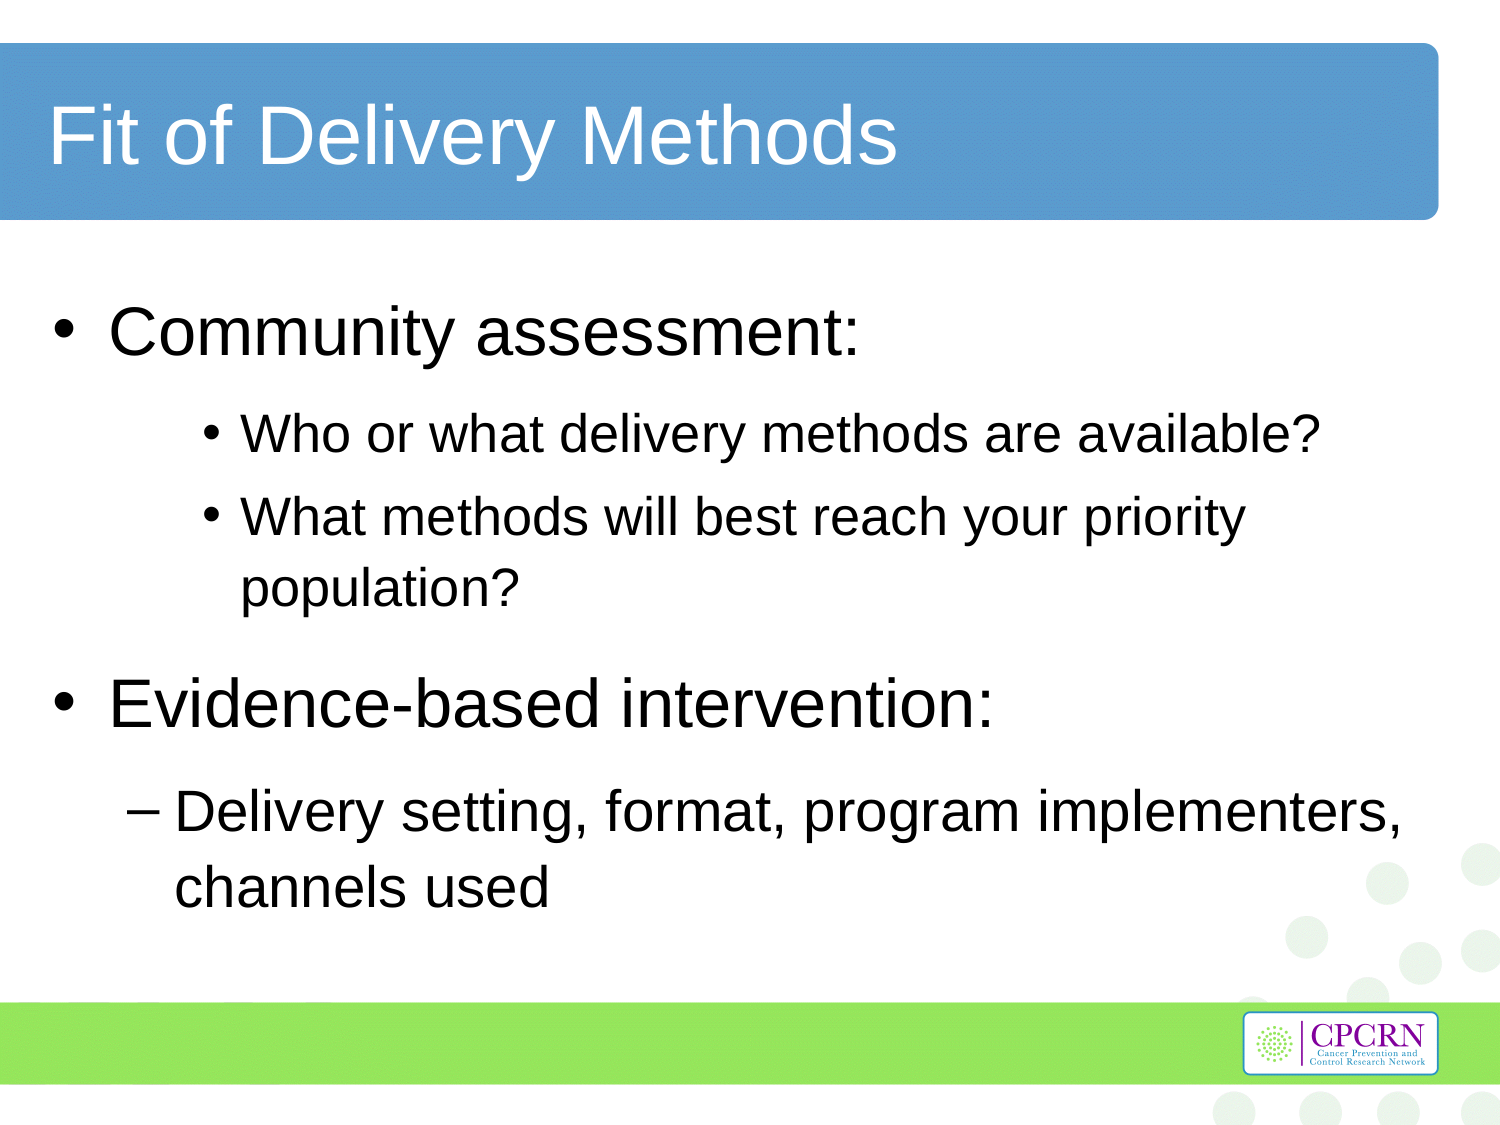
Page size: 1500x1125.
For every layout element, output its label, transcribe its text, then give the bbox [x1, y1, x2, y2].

list Community assessment: Who or what delivery methods are available? What methods will best reach your priority population? Evidence-based intervention: Delivery setting, format, program implementers, channels used [37, 262, 1463, 1005]
picture [0, 0, 1500, 1125]
title Fit of Delivery Methods [32, 37, 1471, 225]
